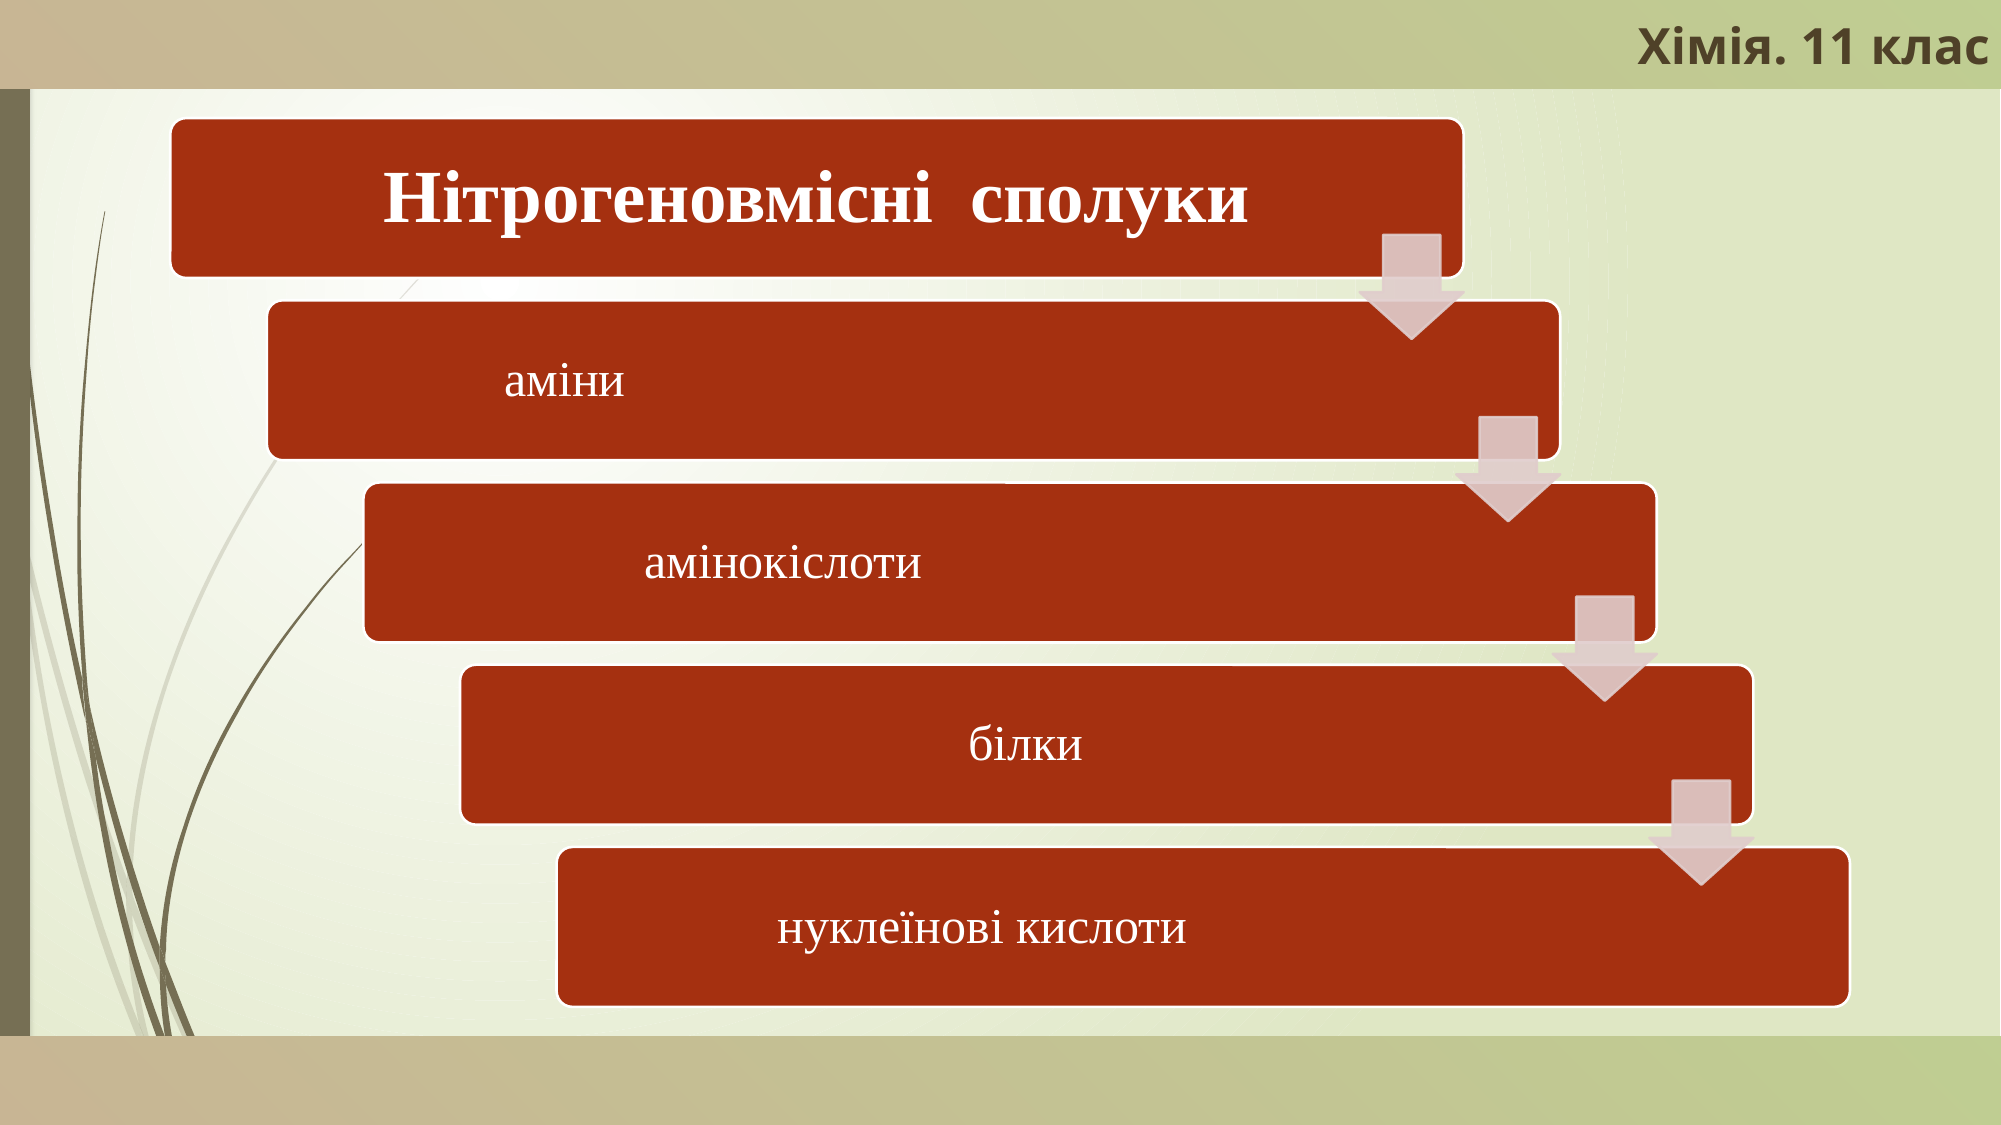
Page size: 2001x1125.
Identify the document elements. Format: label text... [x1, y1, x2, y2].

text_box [169, 117, 1851, 1008]
text_box [0, 1035, 2000, 1125]
text_box Хімія. 11 клас [0, 0, 2000, 90]
